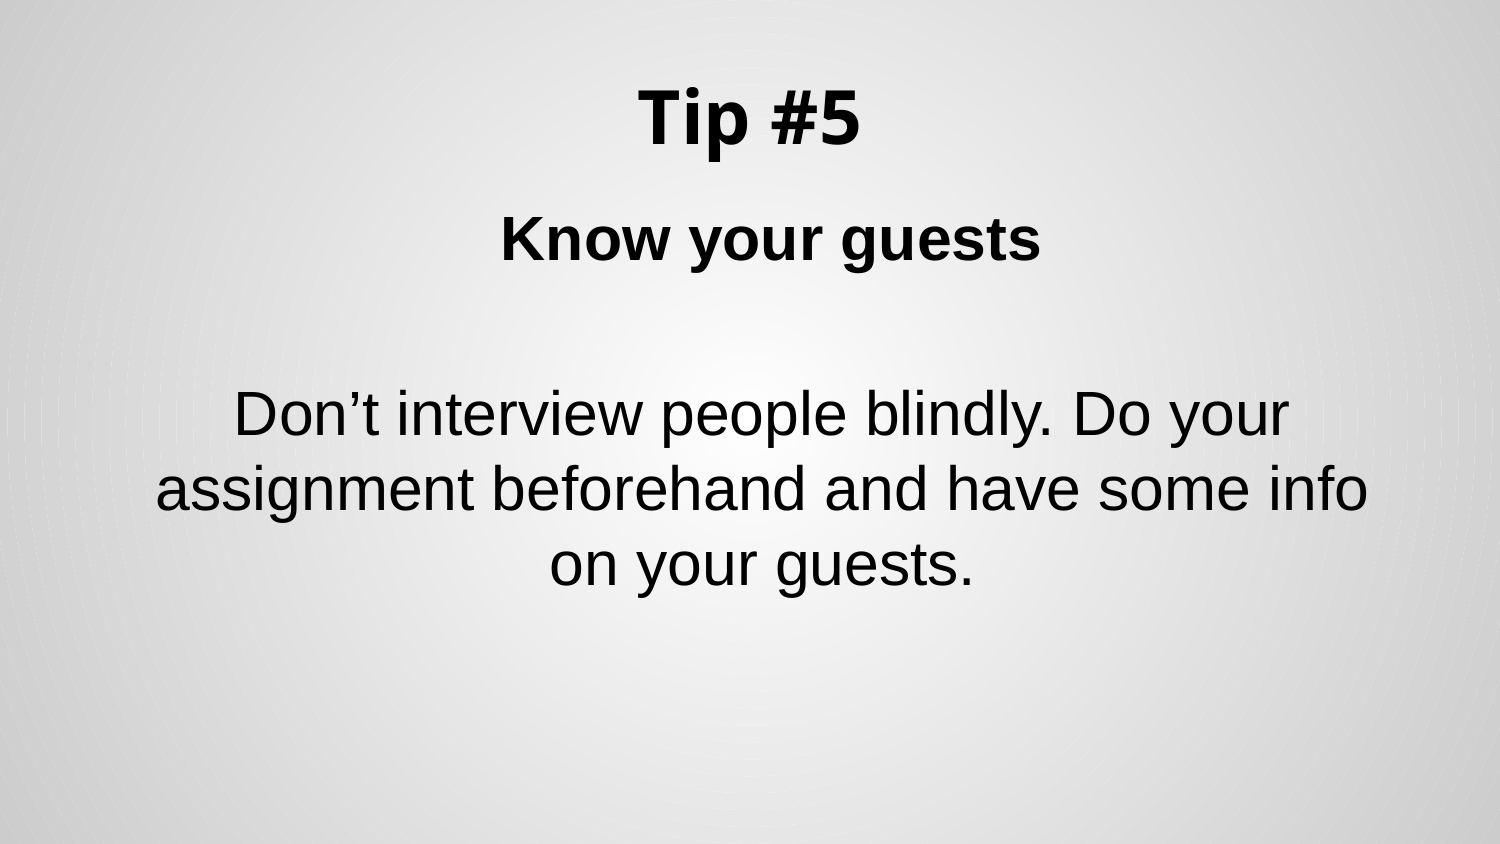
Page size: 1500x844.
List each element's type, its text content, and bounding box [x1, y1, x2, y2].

title Tip #5 [75, 33, 1425, 175]
list Know your guests Don’t interview people blindly. Do your assignment beforehand and have some info on your guests. [101, 183, 1425, 762]
